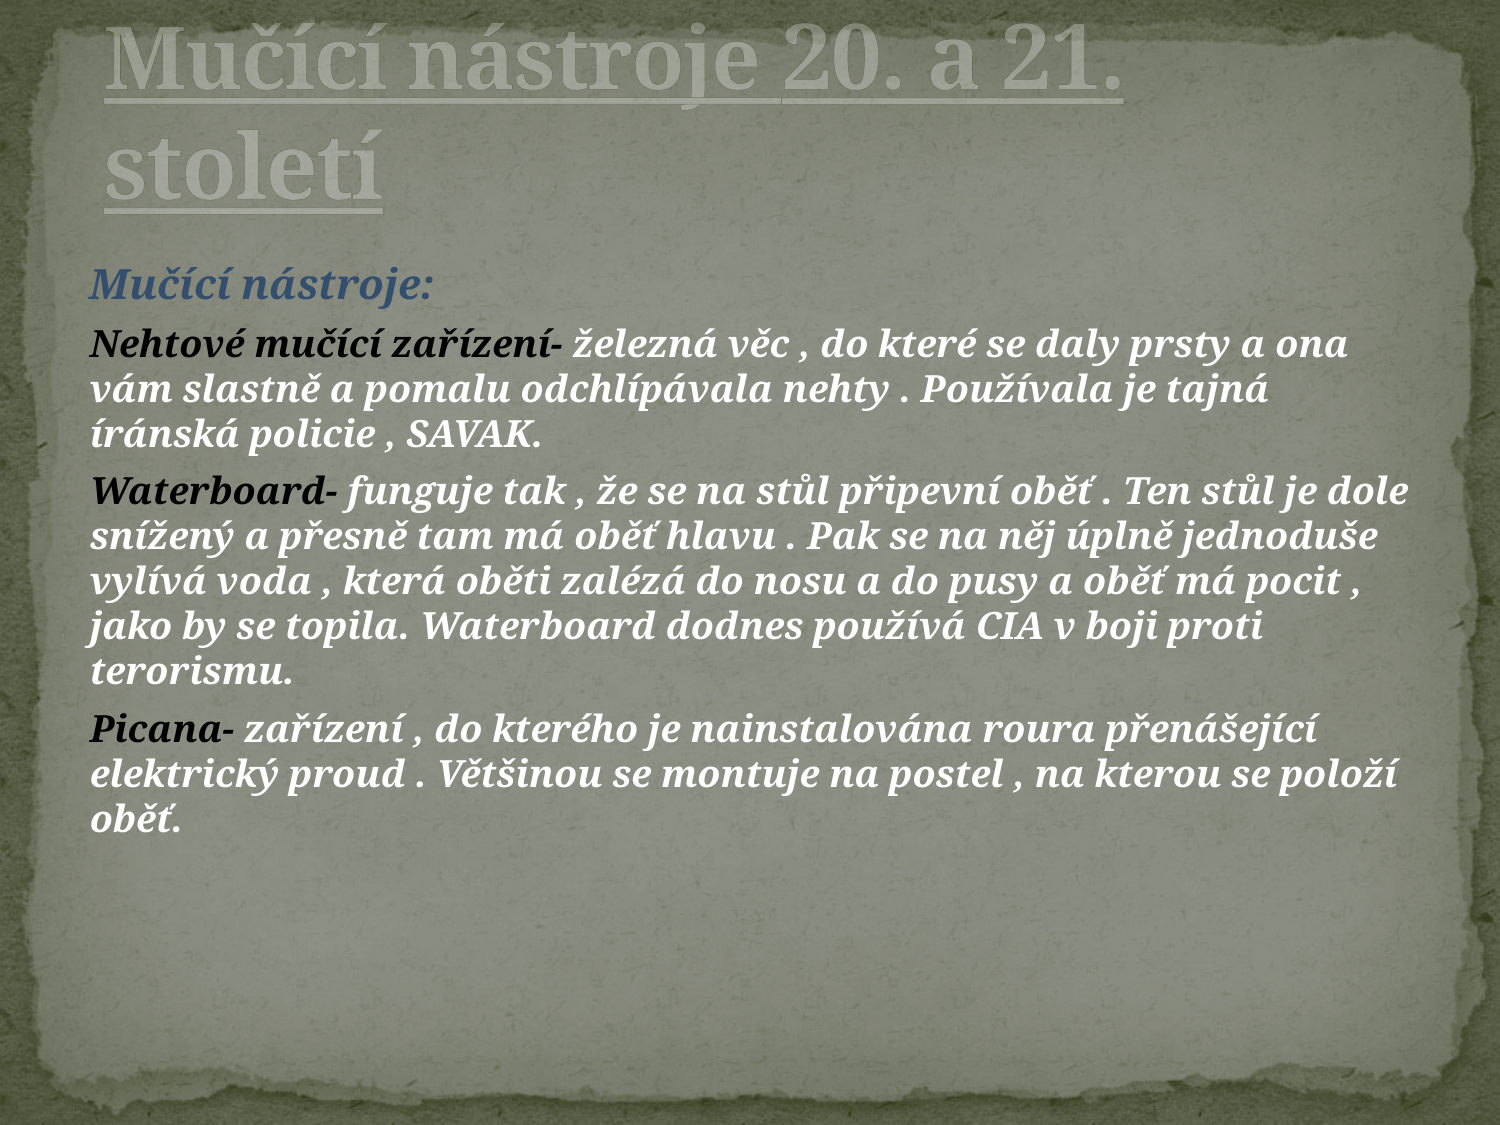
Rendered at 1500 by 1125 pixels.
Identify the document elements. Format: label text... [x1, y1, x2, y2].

title Mučící nástroje 20. a 21. století [88, 24, 1425, 225]
list Mučící nástroje: Nehtové mučící zařízení- železná věc , do které se daly prsty a ona vám slastně a pomalu odchlípávala nehty . Používala je tajná íránská policie , SAVAK. Waterboard- funguje tak , že se na stůl připevní oběť . Ten stůl je dole snížený a přesně tam má oběť hlavu . Pak se na něj úplně jednoduše vylívá voda , která oběti zalézá do nosu a do pusy a oběť má pocit , jako by se topila. Waterboard dodnes používá CIA v boji proti terorismu. Picana- zařízení , do kterého je nainstalována roura přenášející elektrický proud . Většinou se montuje na postel , na kterou se položí oběť. [75, 249, 1425, 1035]
